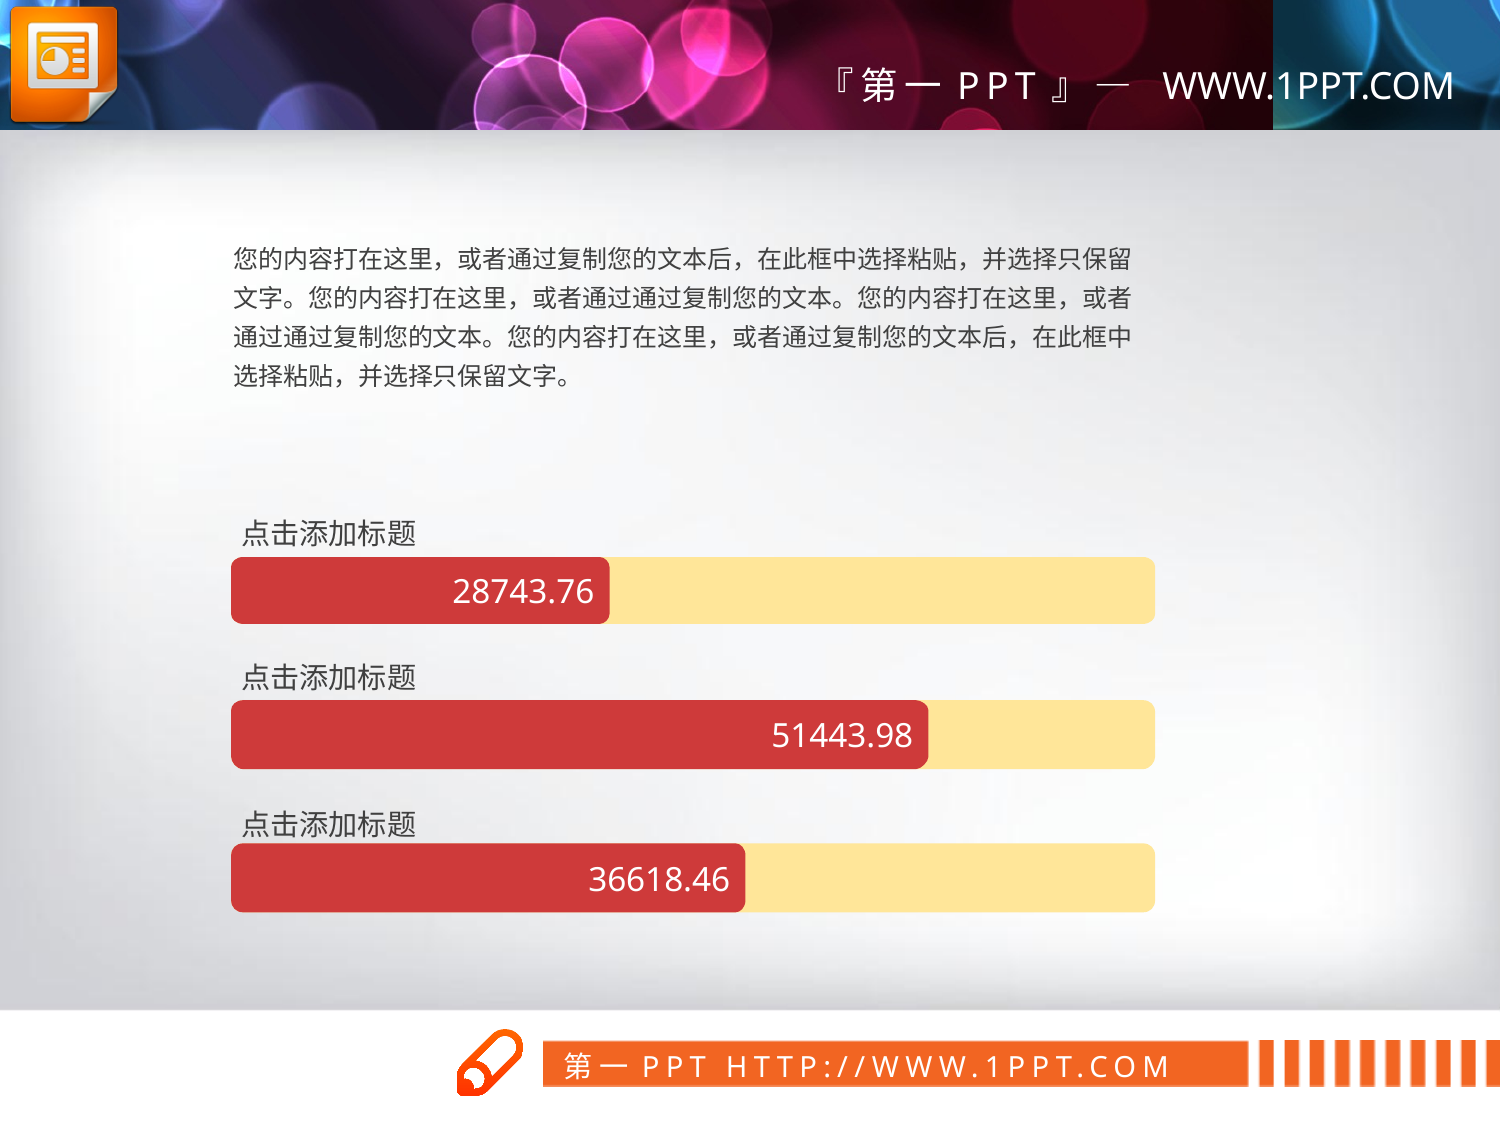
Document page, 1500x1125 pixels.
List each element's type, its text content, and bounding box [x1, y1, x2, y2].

text_box [917, 700, 1156, 770]
text_box [737, 843, 1156, 913]
text_box 点击添加标题 [226, 497, 447, 550]
text_box 28743.76 [231, 557, 610, 624]
text_box 点击添加标题 [226, 788, 447, 842]
picture [0, 0, 1500, 1012]
picture [543, 1040, 1500, 1087]
text_box [604, 557, 1156, 624]
text_box 点击添加标题 [226, 642, 447, 695]
text_box 36618.46 [231, 843, 746, 913]
text_box 您的内容打在这里，或者通过复制您的文本后，在此框中选择粘贴，并选择只保留文字。您的内容打在这里，或者通过通过复制您的文本。您的内容打在这里，或者通过通过复制您的文本。您的内容打在这里，或者通过复制您的文本后，在此框中选择粘贴，并选择只保留文字。 [218, 227, 1156, 398]
text_box 51443.98 [231, 700, 929, 770]
